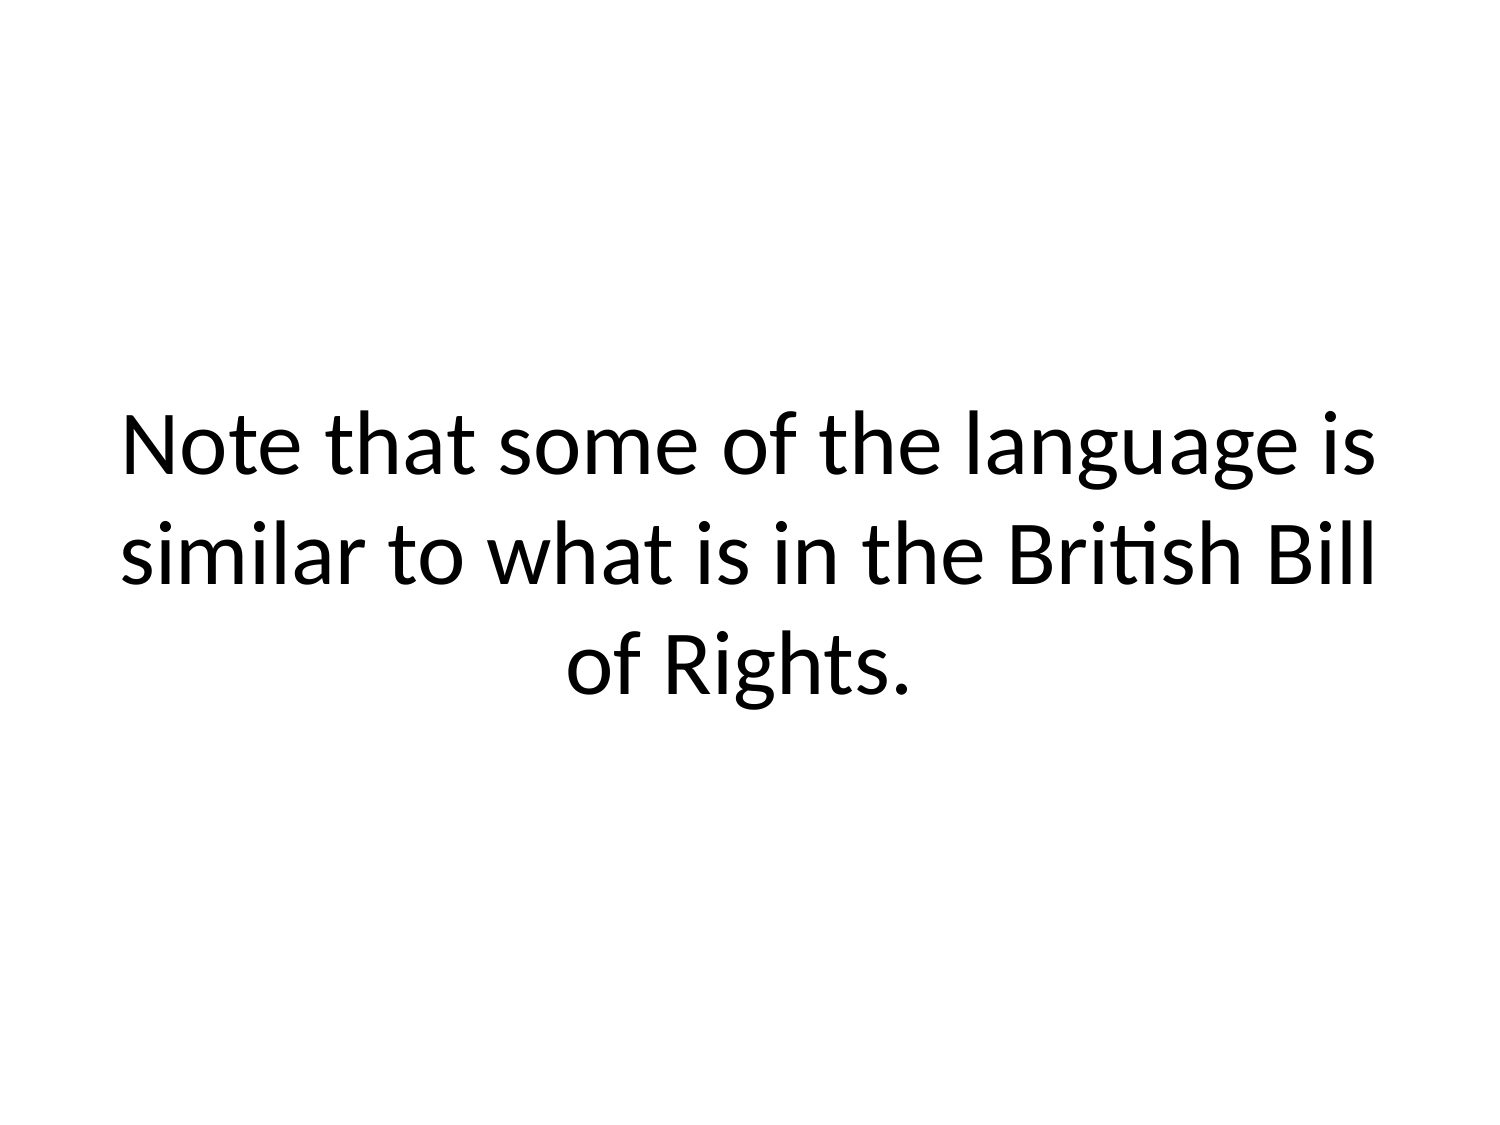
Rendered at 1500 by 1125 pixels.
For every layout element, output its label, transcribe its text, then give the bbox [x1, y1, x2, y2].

title Note that some of the language is similar to what is in the British Bill of Rights. [74, 44, 1426, 1051]
